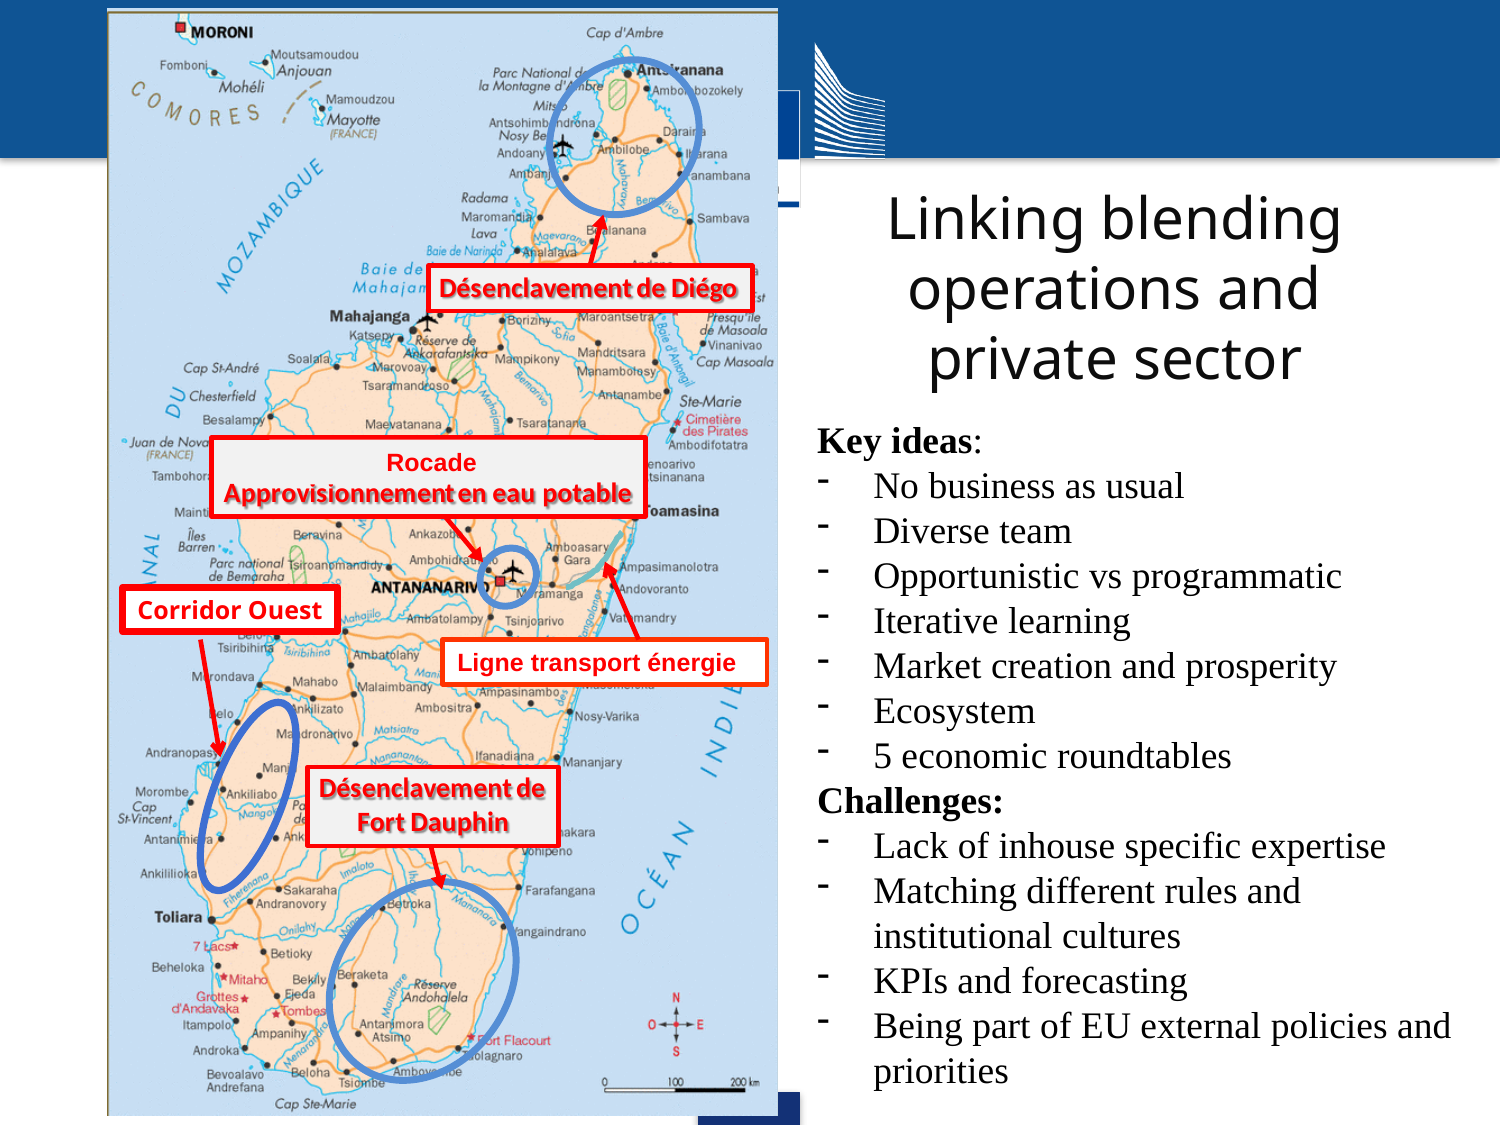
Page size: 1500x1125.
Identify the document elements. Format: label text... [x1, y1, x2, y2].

picture [106, 7, 885, 1116]
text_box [604, 561, 639, 640]
text_box Key ideas: No business as usual Diverse team Opportunistic vs programmatic Iterative learning Market creation and prosperity Ecosystem 5 economic roundtables Challenges: Lack of inhouse specific expertise Matching different rules and institutional cultures KPIs and forecasting Being part of EU external policies and priorities [802, 408, 1468, 1125]
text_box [200, 639, 221, 758]
text_box Linking blending operations and private sector [802, 164, 1427, 408]
